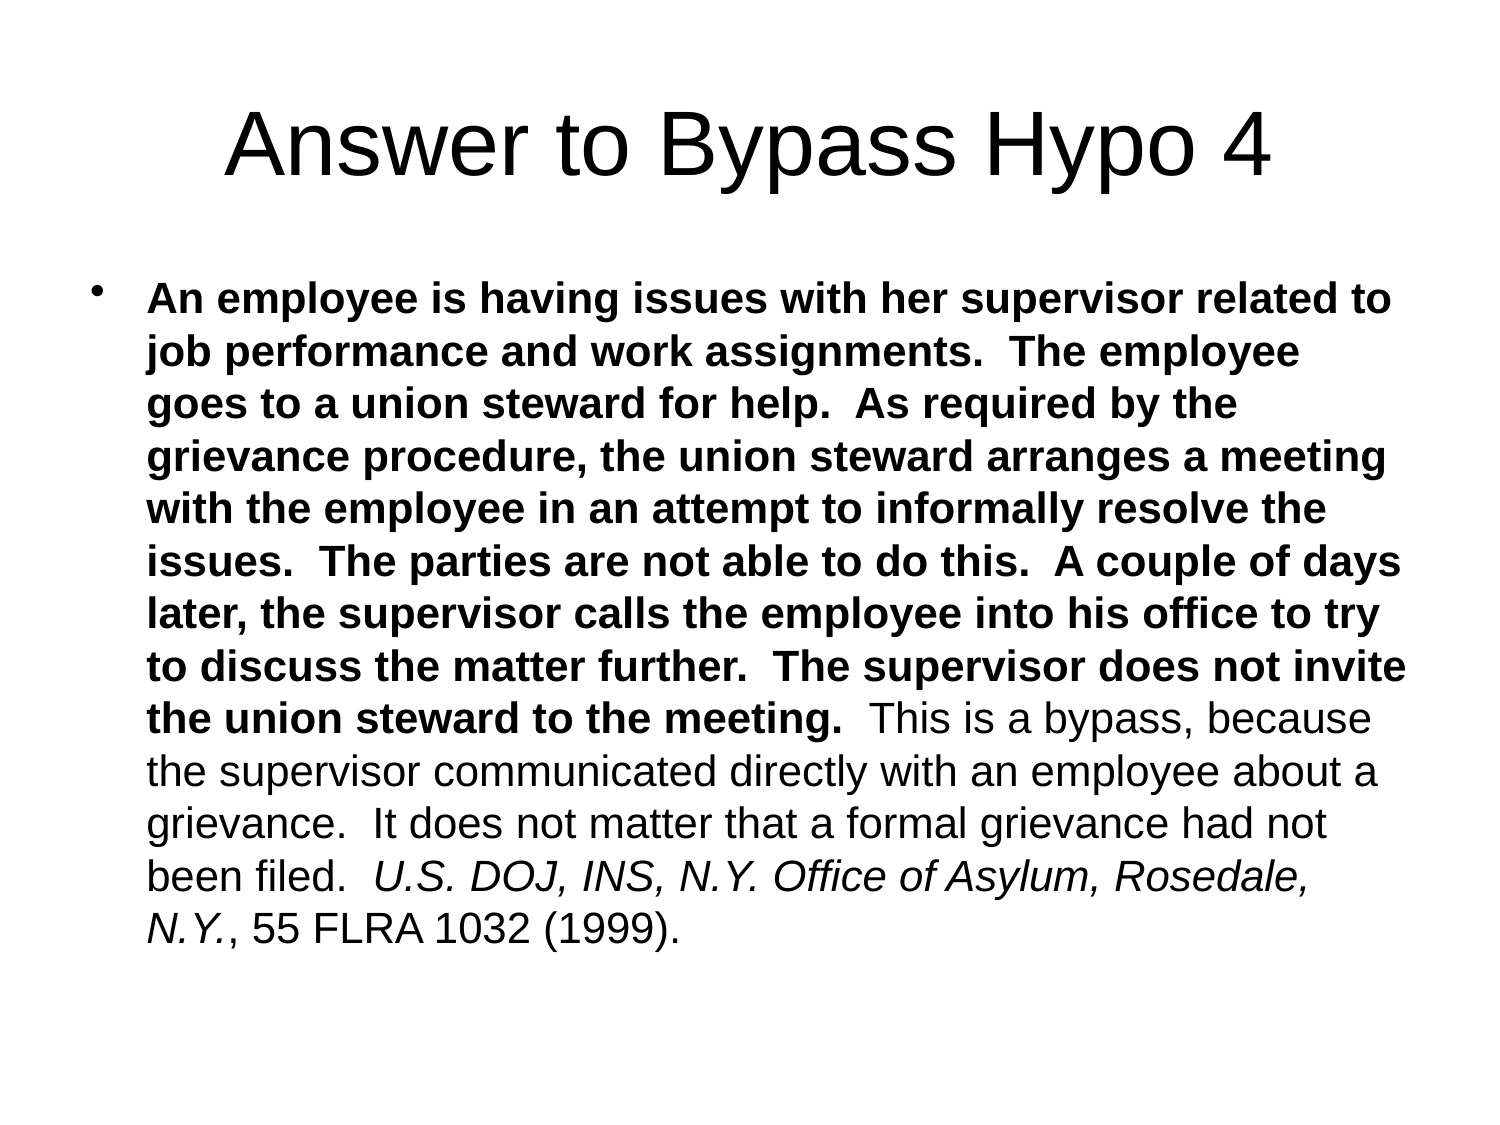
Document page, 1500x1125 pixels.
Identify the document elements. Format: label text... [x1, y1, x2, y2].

list An employee is having issues with her supervisor related to job performance and work assignments. The employee goes to a union steward for help. As required by the grievance procedure, the union steward arranges a meeting with the employee in an attempt to informally resolve the issues. The parties are not able to do this. A couple of days later, the supervisor calls the employee into his office to try to discuss the matter further. The supervisor does not invite the union steward to the meeting. This is a bypass, because the supervisor communicated directly with an employee about a grievance. It does not matter that a formal grievance had not been filed. U.S. DOJ, INS, N.Y. Office of Asylum, Rosedale, N.Y., 55 FLRA 1032 (1999). [74, 262, 1426, 1006]
title Answer to Bypass Hypo 4 [74, 44, 1426, 233]
